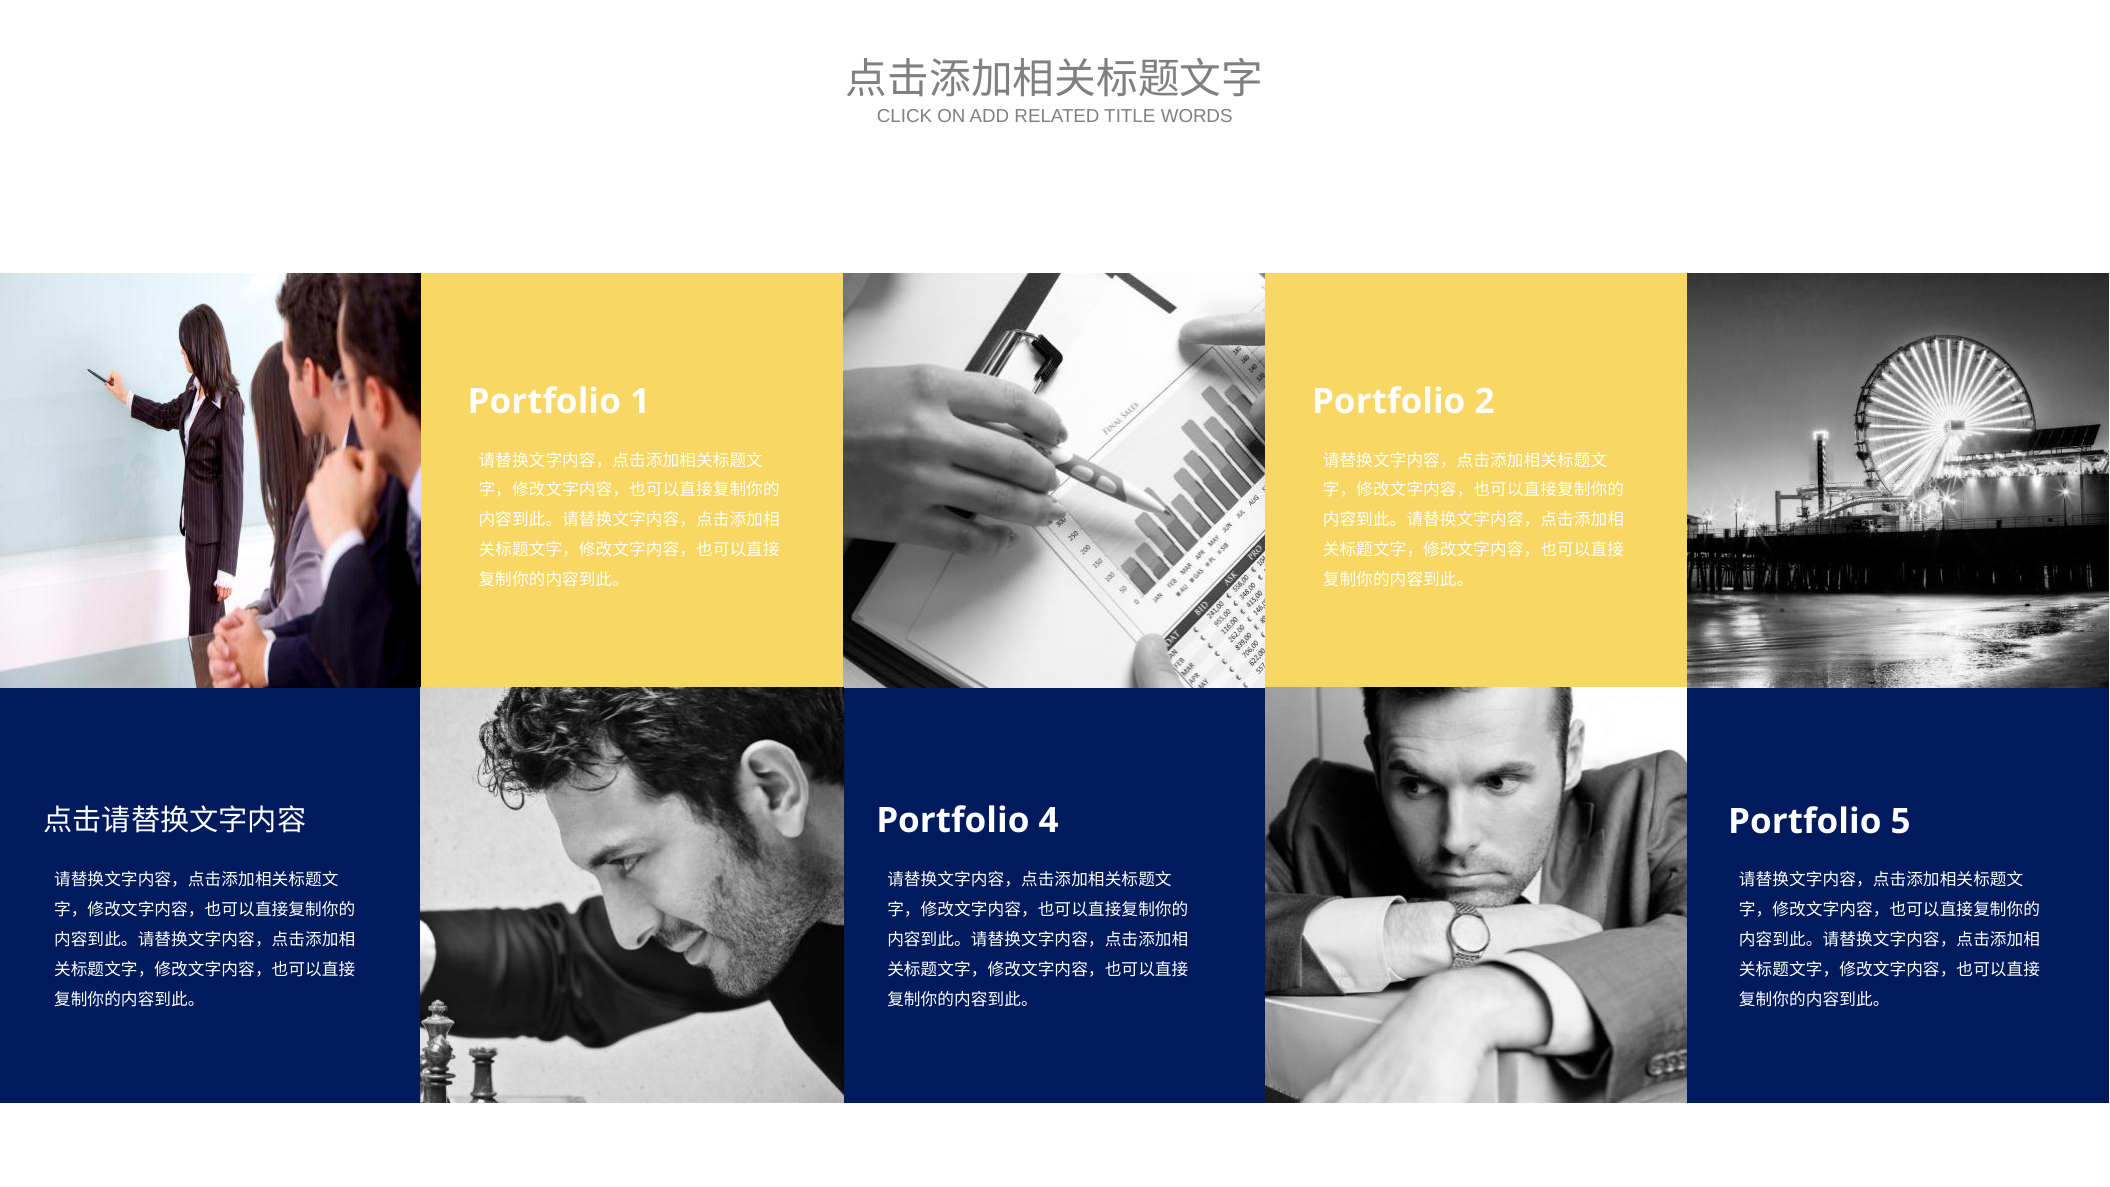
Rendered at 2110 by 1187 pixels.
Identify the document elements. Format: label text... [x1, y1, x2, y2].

text_box 点击添加相关标题文字 [803, 44, 1307, 107]
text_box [1265, 273, 1687, 1103]
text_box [843, 273, 1265, 1103]
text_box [0, 273, 420, 1103]
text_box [1687, 273, 2109, 1103]
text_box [420, 273, 843, 1103]
text_box CLICK ON ADD RELATED TITLE WORDS [852, 95, 1257, 130]
